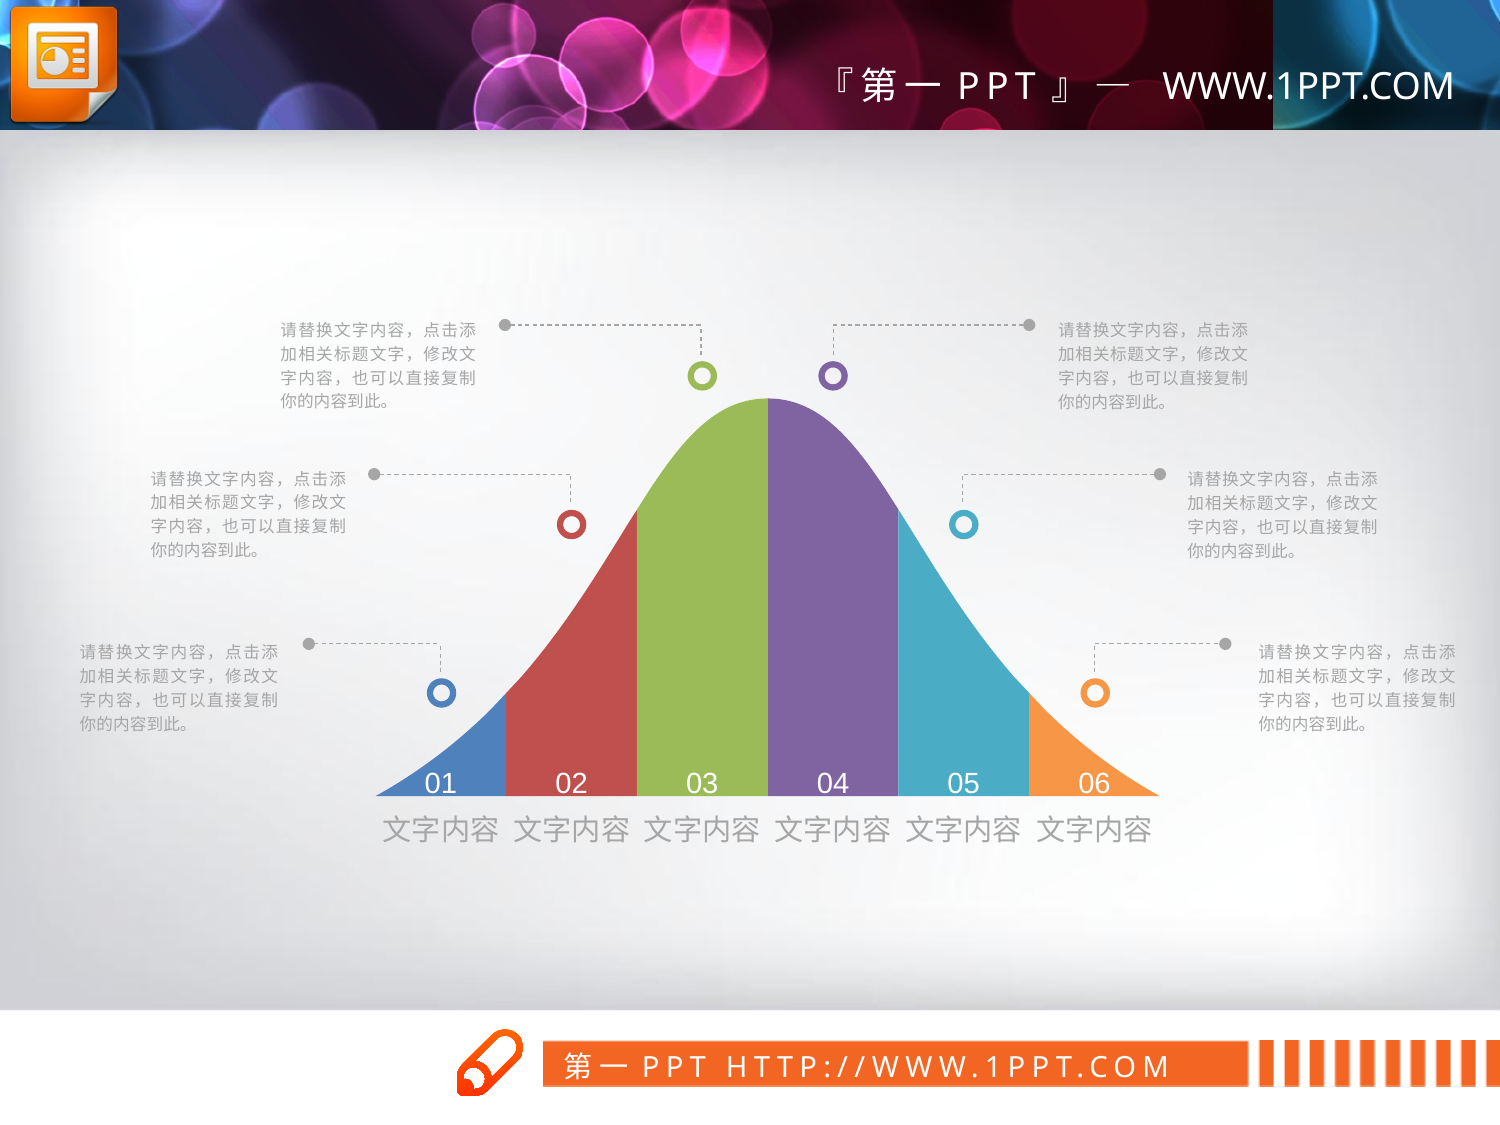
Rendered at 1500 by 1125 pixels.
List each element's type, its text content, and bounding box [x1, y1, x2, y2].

text_box [765, 396, 900, 799]
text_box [832, 324, 1030, 356]
text_box 04 [802, 756, 865, 807]
text_box 请替换文字内容，点击添加相关标题文字，修改文字内容，也可以直接复制你的内容到此。 [64, 630, 294, 742]
text_box [433, 692, 505, 799]
text_box [634, 396, 767, 799]
text_box 请替换文字内容，点击添加相关标题文字，修改文字内容，也可以直接复制你的内容到此。 [1243, 630, 1471, 742]
text_box 05 [932, 756, 995, 807]
text_box [688, 362, 716, 390]
text_box 请替换文字内容，点击添加相关标题文字，修改文字内容，也可以直接复制你的内容到此。 [1043, 308, 1264, 419]
text_box [950, 510, 978, 539]
text_box 文字内容 [890, 804, 1021, 854]
text_box [896, 507, 1031, 799]
text_box [373, 773, 409, 799]
text_box [1126, 773, 1162, 799]
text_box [1094, 643, 1226, 673]
picture [543, 1040, 1500, 1087]
text_box 请替换文字内容，点击添加相关标题文字，修改文字内容，也可以直接复制你的内容到此。 [1172, 457, 1393, 569]
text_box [962, 473, 1161, 503]
text_box [1081, 679, 1109, 707]
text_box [373, 473, 571, 503]
text_box [504, 510, 636, 799]
text_box 文字内容 [1021, 804, 1168, 854]
text_box 请替换文字内容，点击添加相关标题文字，修改文字内容，也可以直接复制你的内容到此。 [265, 308, 491, 419]
text_box [427, 679, 456, 707]
text_box 文字内容 [759, 804, 890, 854]
text_box 01 [409, 756, 472, 807]
text_box 06 [1063, 756, 1126, 807]
text_box 文字内容 [367, 804, 498, 854]
text_box 02 [540, 756, 603, 804]
text_box [1027, 691, 1102, 799]
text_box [504, 324, 702, 356]
text_box 03 [671, 756, 734, 807]
text_box 文字内容 [498, 804, 646, 854]
text_box [819, 362, 847, 390]
text_box 请替换文字内容，点击添加相关标题文字，修改文字内容，也可以直接复制你的内容到此。 [135, 456, 362, 568]
text_box [557, 510, 586, 539]
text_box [308, 643, 442, 673]
picture [0, 0, 1500, 1012]
text_box 文字内容 [646, 804, 759, 854]
